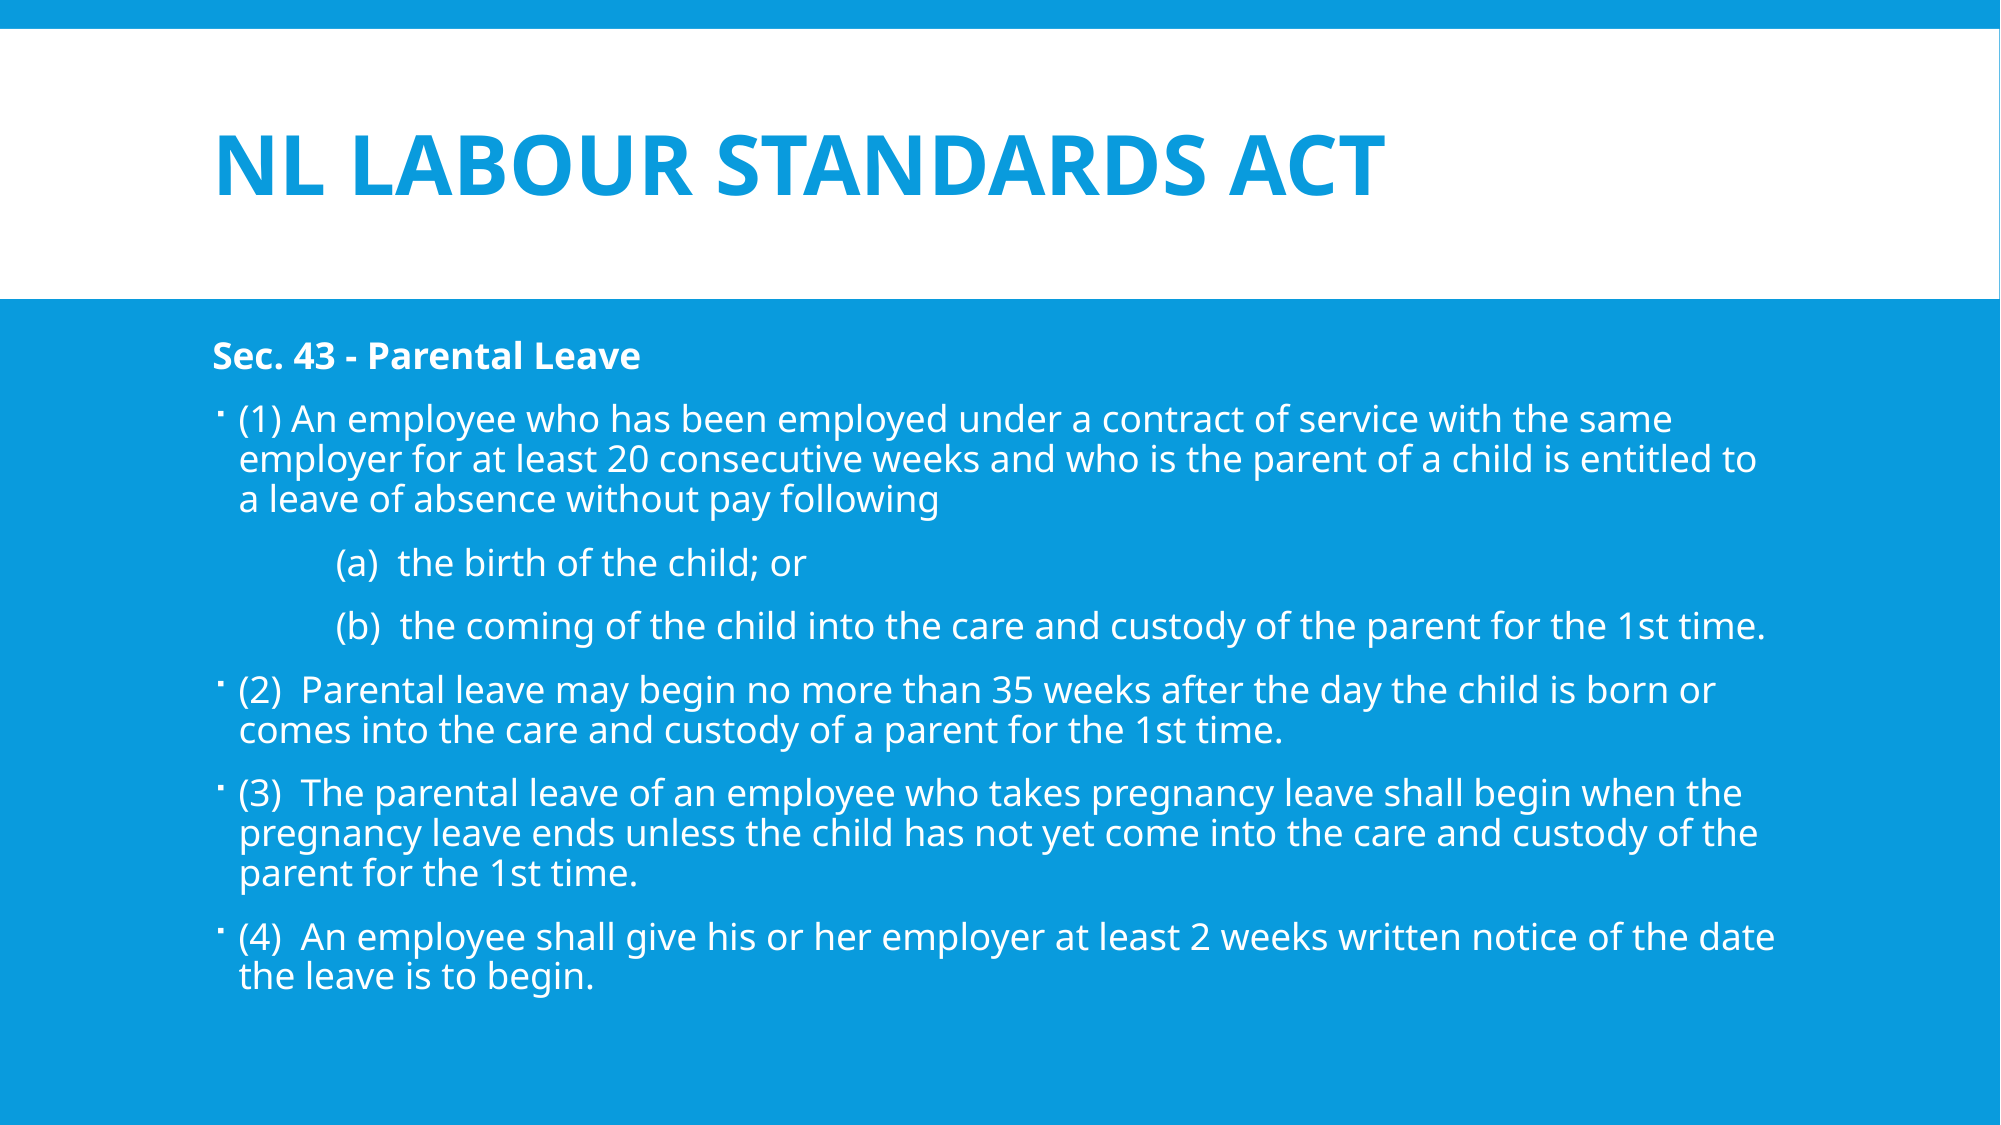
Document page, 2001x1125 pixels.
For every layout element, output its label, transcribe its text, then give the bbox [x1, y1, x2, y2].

list Sec. 43 - Parental Leave (1) An employee who has been employed under a contract of service with the same employer for at least 20 consecutive weeks and who is the parent of a child is entitled to a leave of absence without pay following (a) the birth of the child; or (b) the coming of the child into the care and custody of the parent for the 1st time. (2) Parental leave may begin no more than 35 weeks after the day the child is born or comes into the care and custody of a parent for the 1st time. (3) The parental leave of an employee who takes pregnancy leave shall begin when the pregnancy leave ends unless the child has not yet come into the care and custody of the parent for the 1st time. (4) An employee shall give his or her employer at least 2 weeks written notice of the date the leave is to begin. [197, 329, 1803, 1020]
title NL Labour Standards Act [197, 46, 1803, 295]
